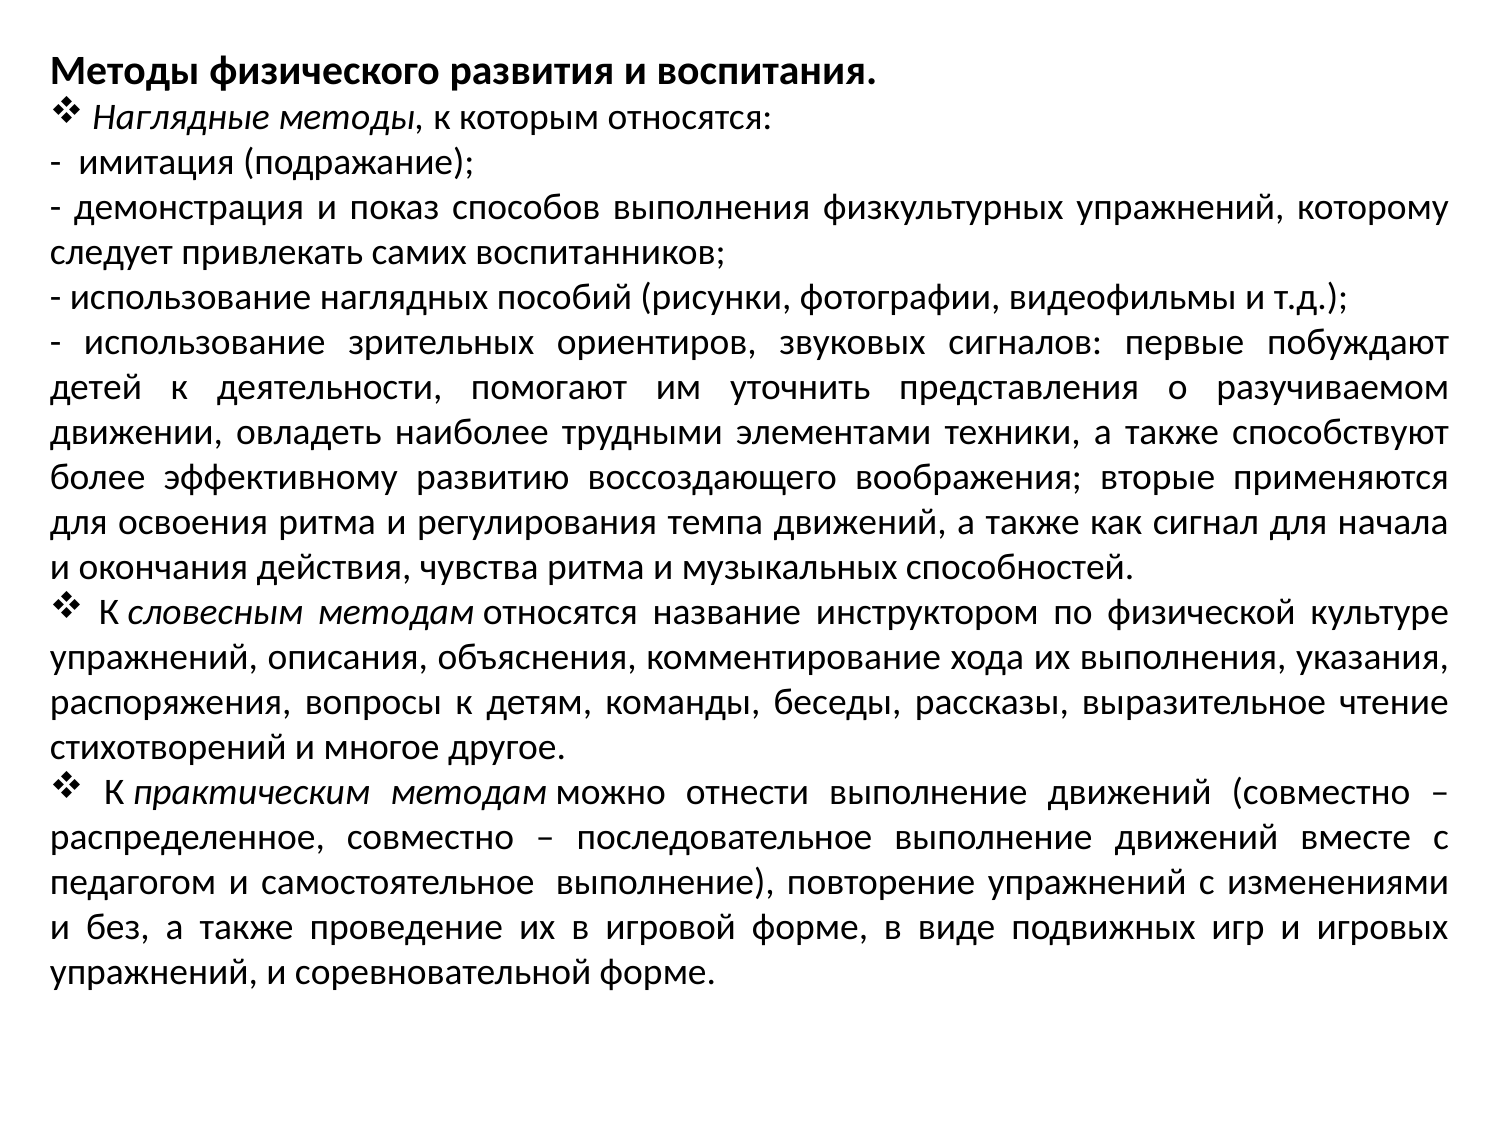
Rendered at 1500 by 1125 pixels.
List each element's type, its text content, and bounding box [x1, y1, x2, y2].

text_box Методы физического развития и воспитания. Наглядные методы, к которым относятся: - имитация (подражание); - демонстрация и показ способов выполнения физкультурных упражнений, которому следует привлекать самих воспитанников; - использование наглядных пособий (рисунки, фотографии, видеофильмы и т.д.); - использование зрительных ориентиров, звуковых сигналов: первые побуждают детей к деятельности, помогают им уточнить представления о разучиваемом движении, овладеть наиболее трудными элементами техники, а также способствуют более эффективному развитию воссоздающего воображения; вторые применяются для освоения ритма и регулирования темпа движений, а также как сигнал для начала и окончания действия, чувства ритма и музыкальных способностей. К словесным методам относятся название инструктором по физической культуре упражнений, описания, объяснения, комментирование хода их выполнения, указания, распоряжения, вопросы к детям, команды, беседы, рассказы, выразительное чтение стихотворений и многое другое. К практическим методам можно отнести выполнение движений (совместно – распределенное, совместно – последовательное выполнение движений вместе с педагогом и самостоятельное выполнение), повторение упражнений с изменениями и без, а также проведение их в игровой форме, в виде подвижных игр и игровых упражнений, и соревновательной форме. [35, 35, 1465, 1000]
